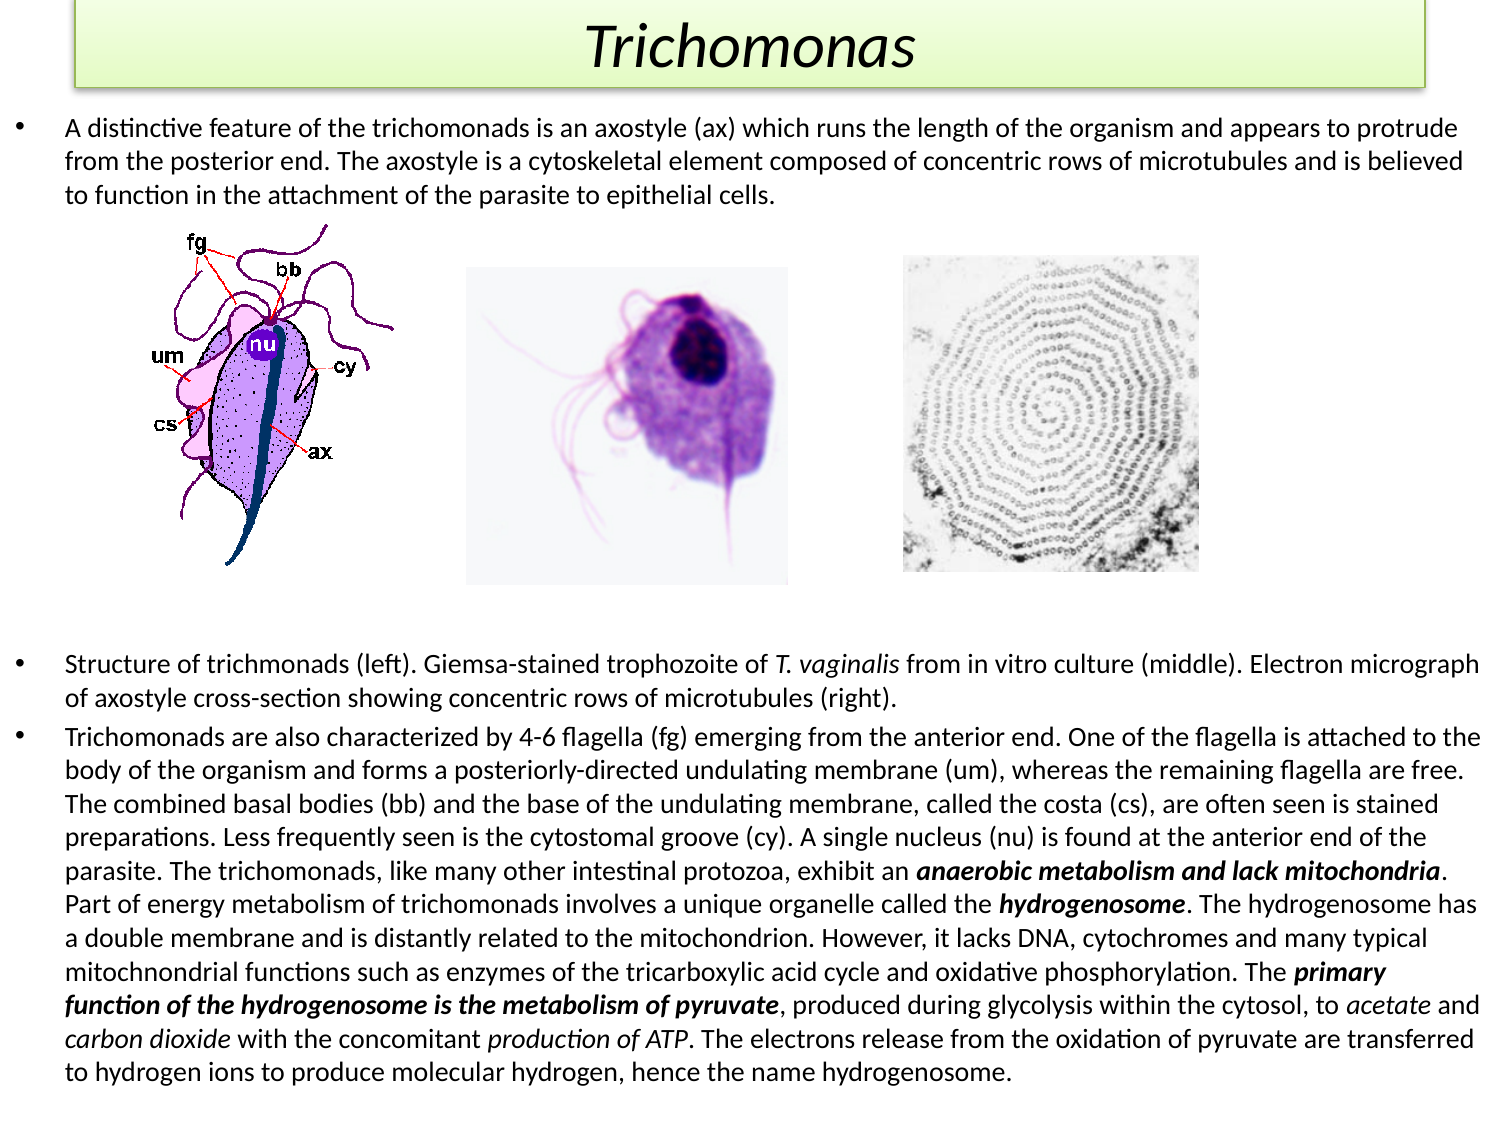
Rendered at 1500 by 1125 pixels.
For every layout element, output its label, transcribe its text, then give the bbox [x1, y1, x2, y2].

picture [466, 266, 789, 585]
picture [903, 255, 1200, 573]
picture [147, 219, 396, 568]
title Trichomonas [74, 0, 1426, 88]
list A distinctive feature of the trichomonads is an axostyle (ax) which runs the length of the organism and appears to protrude from the posterior end. The axostyle is a cytoskeletal element composed of concentric rows of microtubules and is believed to function in the attachment of the parasite to epithelial cells. Structure of trichmonads (left). Giemsa-stained trophozoite of T. vaginalis from in vitro culture (middle). Electron micrograph of axostyle cross-section showing concentric rows of microtubules (right). Trichomonads are also characterized by 4-6 flagella (fg) emerging from the anterior end. One of the flagella is attached to the body of the organism and forms a posteriorly-directed undulating membrane (um), whereas the remaining flagella are free. The combined basal bodies (bb) and the base of the undulating membrane, called the costa (cs), are often seen is stained preparations. Less frequently seen is the cytostomal groove (cy). A single nucleus (nu) is found at the anterior end of the parasite. The trichomonads, like many other intestinal protozoa, exhibit an anaerobic metabolism and lack mitochondria. Part of energy metabolism of trichomonads involves a unique organelle called the hydrogenosome. The hydrogenosome has a double membrane and is distantly related to the mitochondrion. However, it lacks DNA, cytochromes and many typical mitochnondrial functions such as enzymes of the tricarboxylic acid cycle and oxidative phosphorylation. The primary function of the hydrogenosome is the metabolism of pyruvate, produced during glycolysis within the cytosol, to acetate and carbon dioxide with the concomitant production of ATP. The electrons release from the oxidation of pyruvate are transferred to hydrogen ions to produce molecular hydrogen, hence the name hydrogenosome. [0, 101, 1500, 1125]
